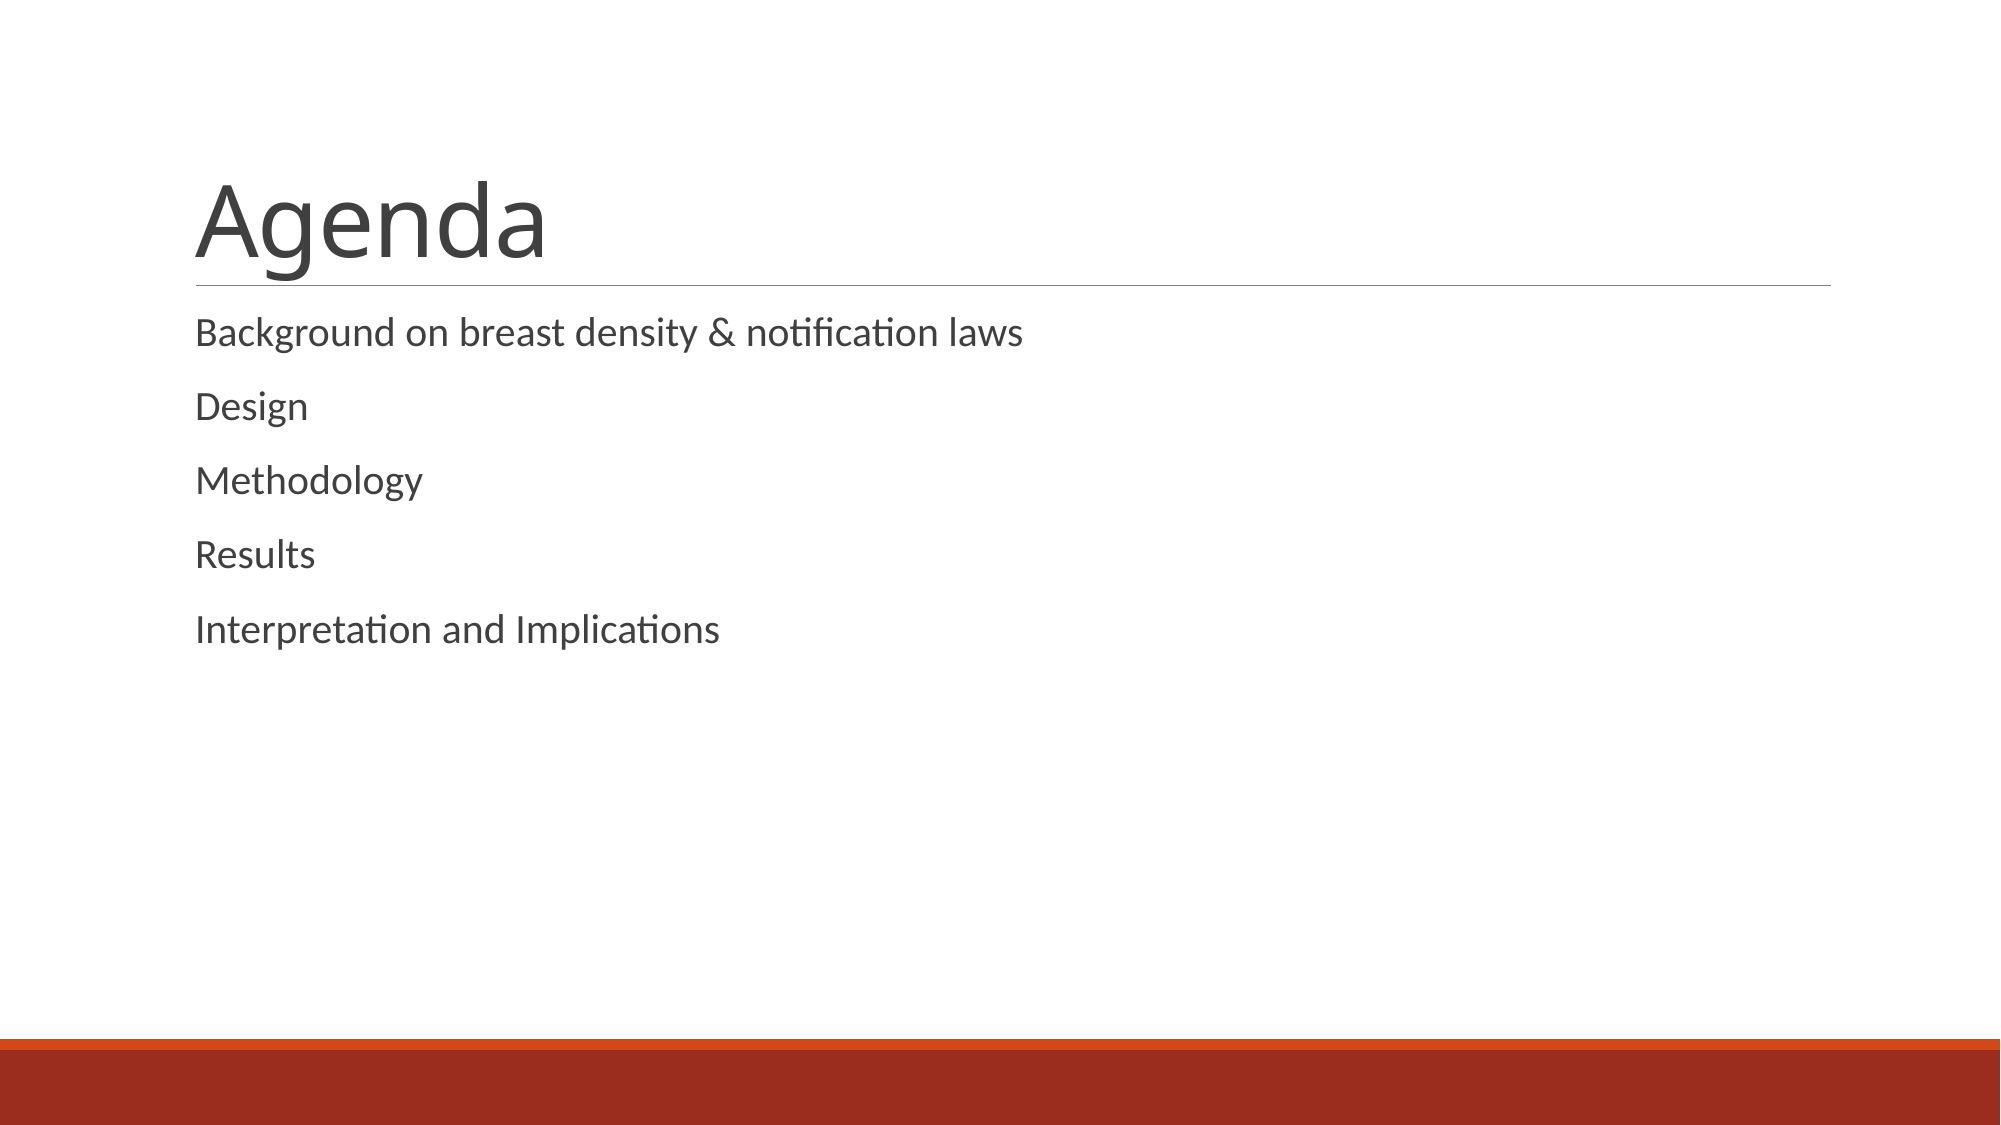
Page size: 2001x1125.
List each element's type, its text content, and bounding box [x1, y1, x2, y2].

list Background on breast density & notification laws Design Methodology Results Interpretation and Implications [180, 302, 1830, 963]
title Agenda [180, 47, 1830, 285]
